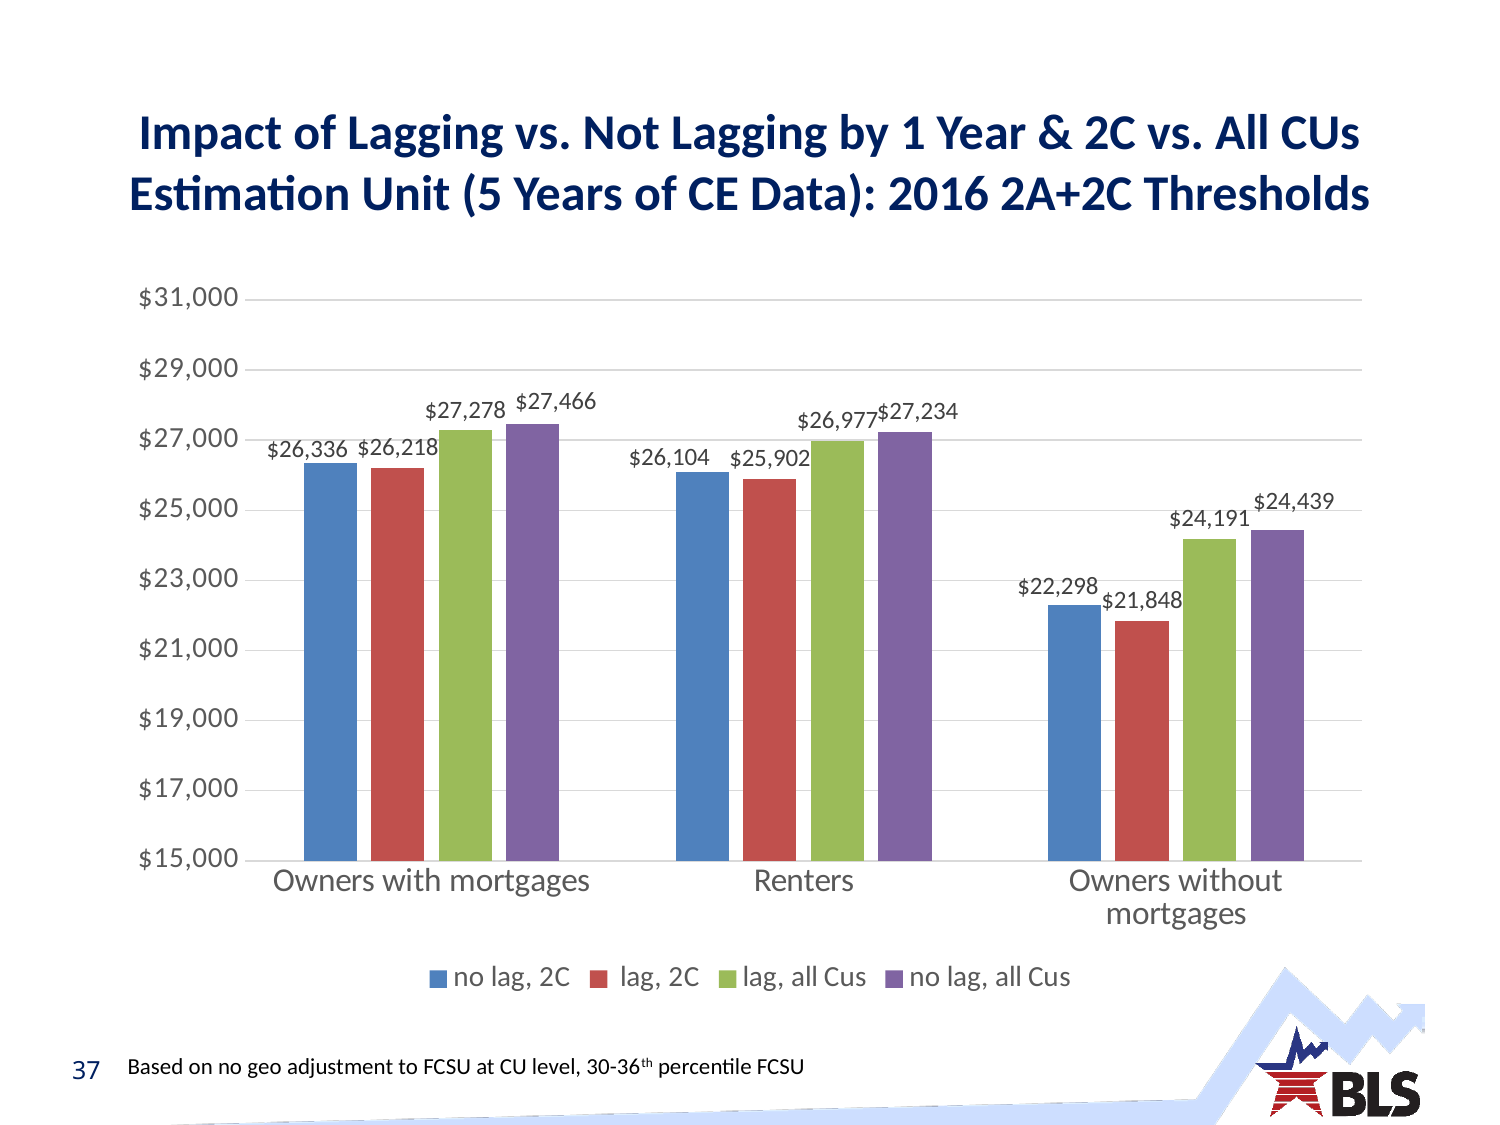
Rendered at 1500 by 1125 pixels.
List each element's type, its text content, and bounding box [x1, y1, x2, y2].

title Impact of Lagging vs. Not Lagging by 1 Year & 2C vs. All CUs Estimation Unit (5 Years of CE Data): 2016 2A+2C Thresholds [112, 99, 1388, 222]
text_box Based on no geo adjustment to FCSU at CU level, 30-36th percentile FCSU [112, 1044, 820, 1087]
picture [40, 967, 1425, 1125]
slide_number 37 [72, 1054, 717, 1090]
chart [112, 249, 1388, 1001]
